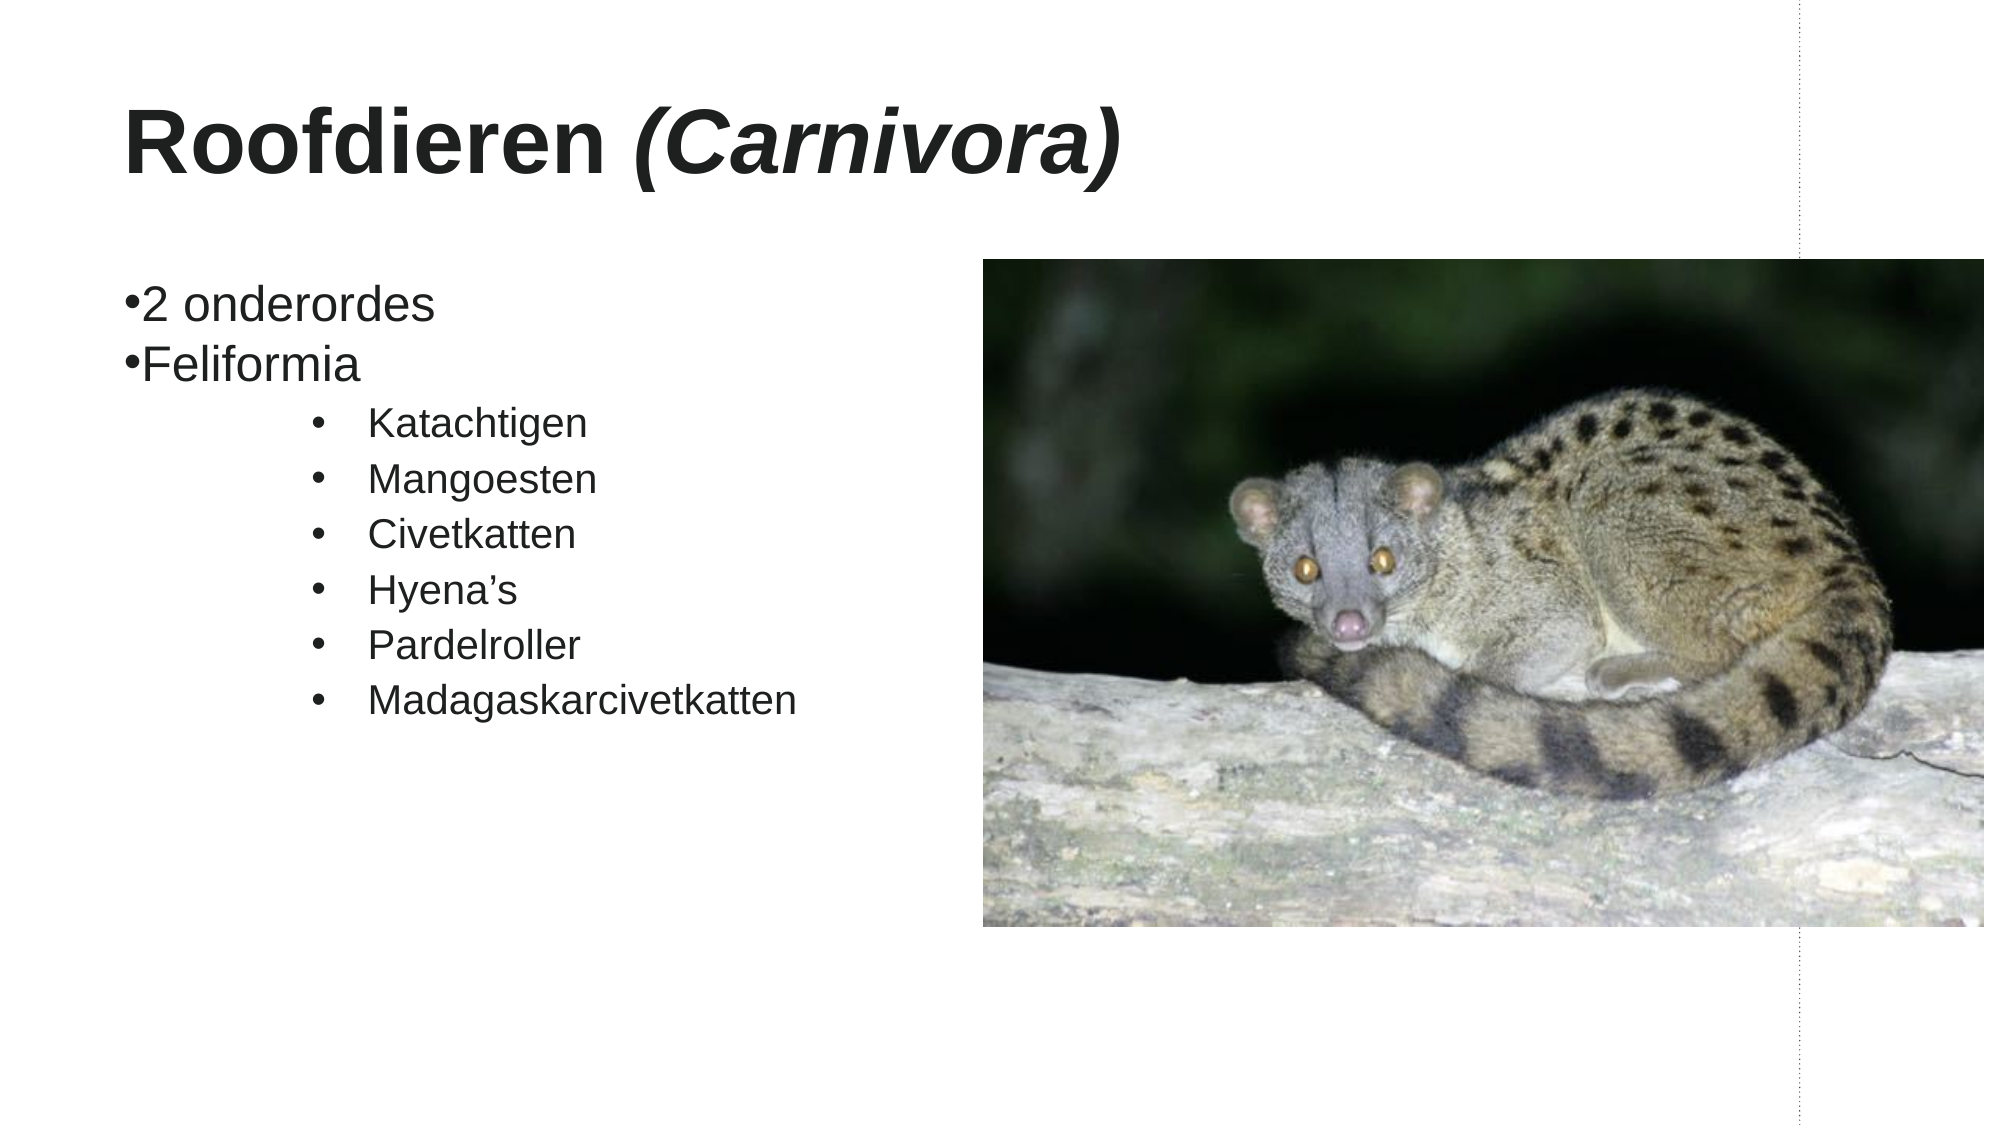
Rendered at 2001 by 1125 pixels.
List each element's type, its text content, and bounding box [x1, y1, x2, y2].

list 2 onderordes Feliformia Katachtigen Mangoesten Civetkatten Hyena’s Pardelroller Madagaskarcivetkatten [124, 271, 1394, 986]
picture [983, 0, 2001, 1125]
title Roofdieren (Carnivora) [124, 94, 1607, 271]
